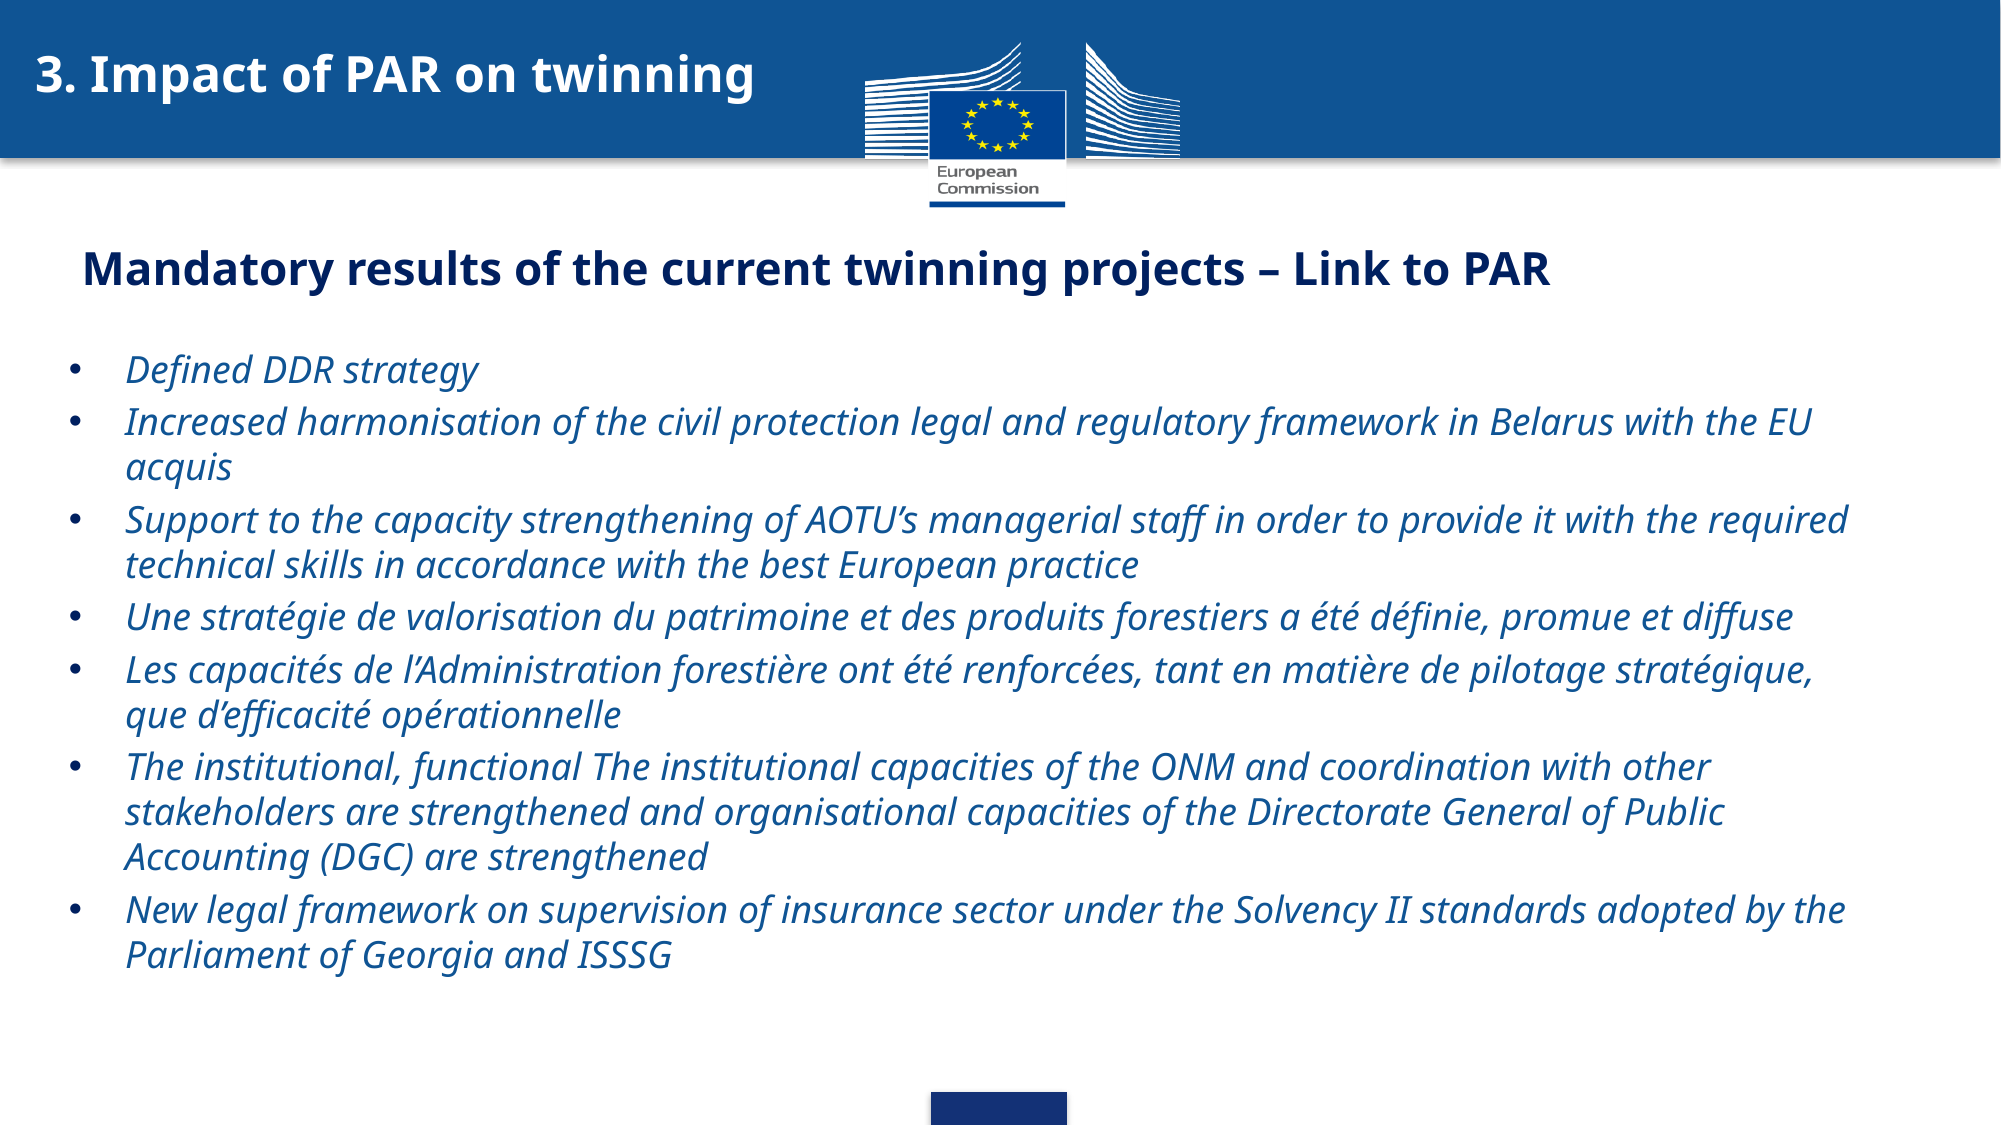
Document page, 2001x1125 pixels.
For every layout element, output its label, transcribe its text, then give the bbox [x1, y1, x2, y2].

text_box Mandatory results of the current twinning projects – Link to PAR [66, 231, 1899, 302]
picture [865, 42, 1180, 208]
text_box 3. Impact of PAR on twinning [19, 19, 977, 126]
list Defined DDR strategy Increased harmonisation of the civil protection legal and regulatory framework in Belarus with the EU acquis Support to the capacity strengthening of AOTU’s managerial staff in order to provide it with the required technical skills in accordance with the best European practice Une stratégie de valorisation du patrimoine et des produits forestiers a été définie, promue et diffuse Les capacités de l’Administration forestière ont été renforcées, tant en matière de pilotage stratégique, que d’efficacité opérationnelle The institutional, functional The institutional capacities of the ONM and coordination with other stakeholders are strengthened and organisational capacities of the Directorate General of Public Accounting (DGC) are strengthened New legal framework on supervision of insurance sector under the Solvency II standards adopted by the Parliament of Georgia and ISSSG [53, 337, 1900, 1107]
